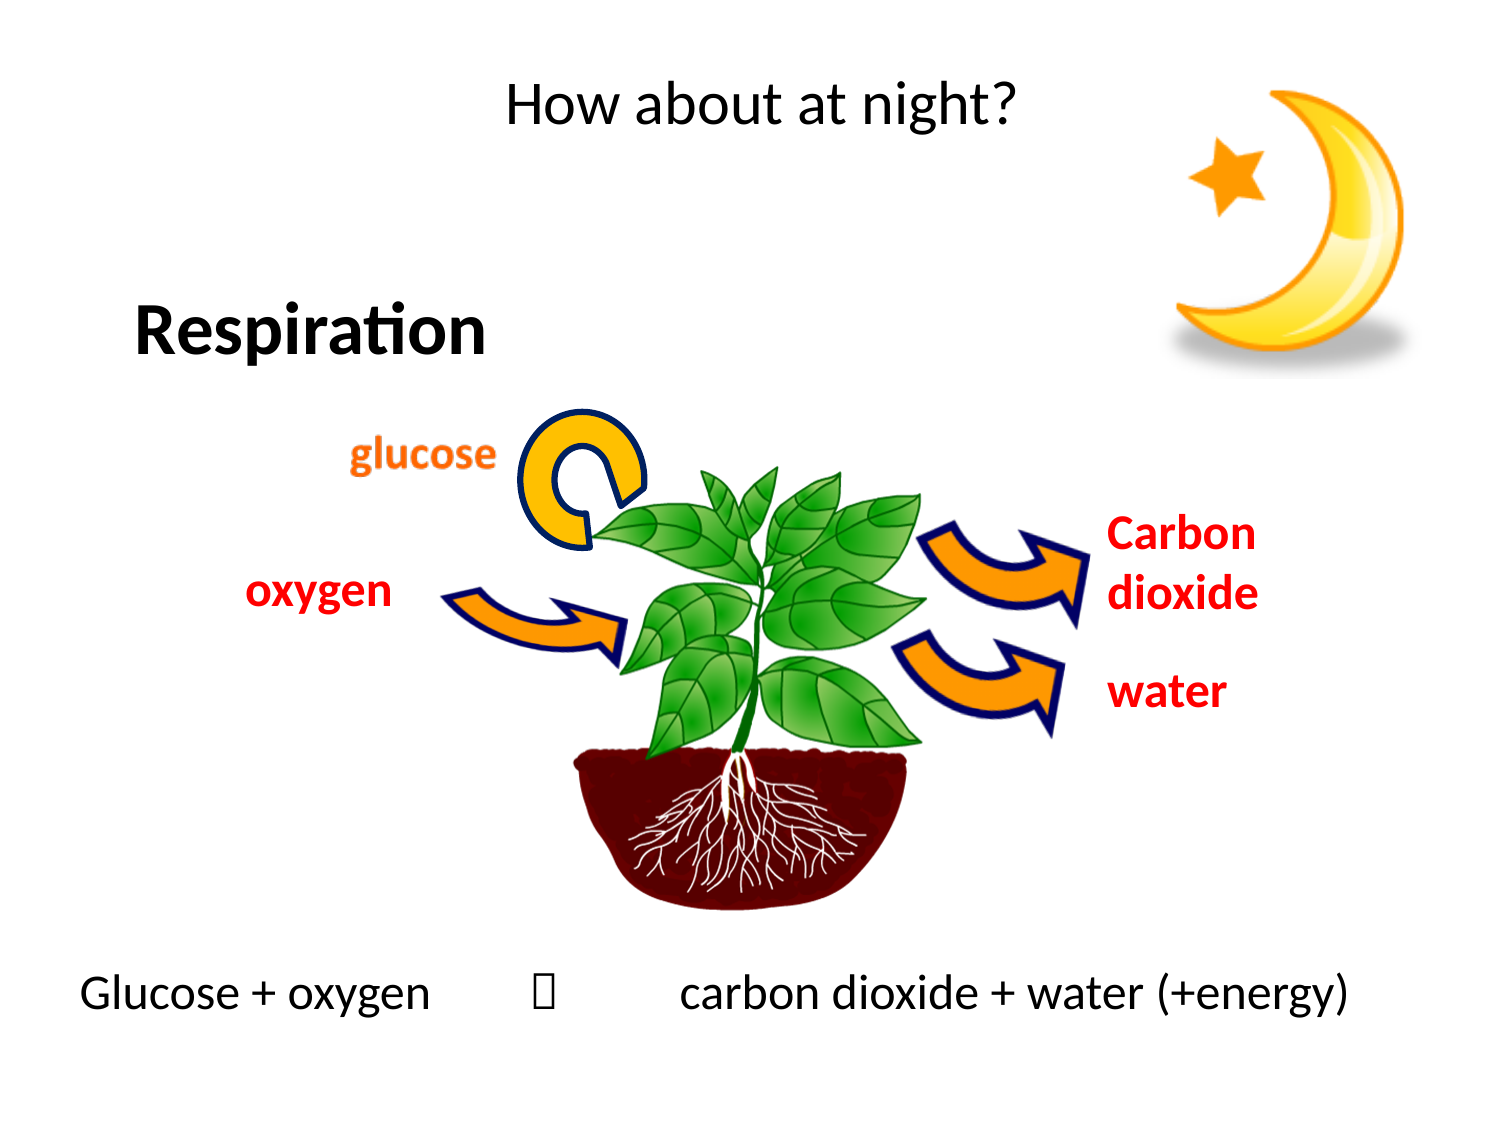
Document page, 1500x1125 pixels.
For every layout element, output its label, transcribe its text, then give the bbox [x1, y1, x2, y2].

text_box Glucose + oxygen  carbon dioxide + water (+energy) [64, 952, 1440, 1027]
picture [1139, 77, 1440, 379]
text_box [538, 531, 549, 540]
text_box oxygen [230, 548, 429, 624]
text_box Carbon dioxide [1092, 491, 1353, 627]
text_box water [1092, 650, 1246, 725]
title How about at night? [29, 54, 1412, 145]
picture [320, 408, 1092, 917]
text_box Respiration [120, 272, 539, 377]
